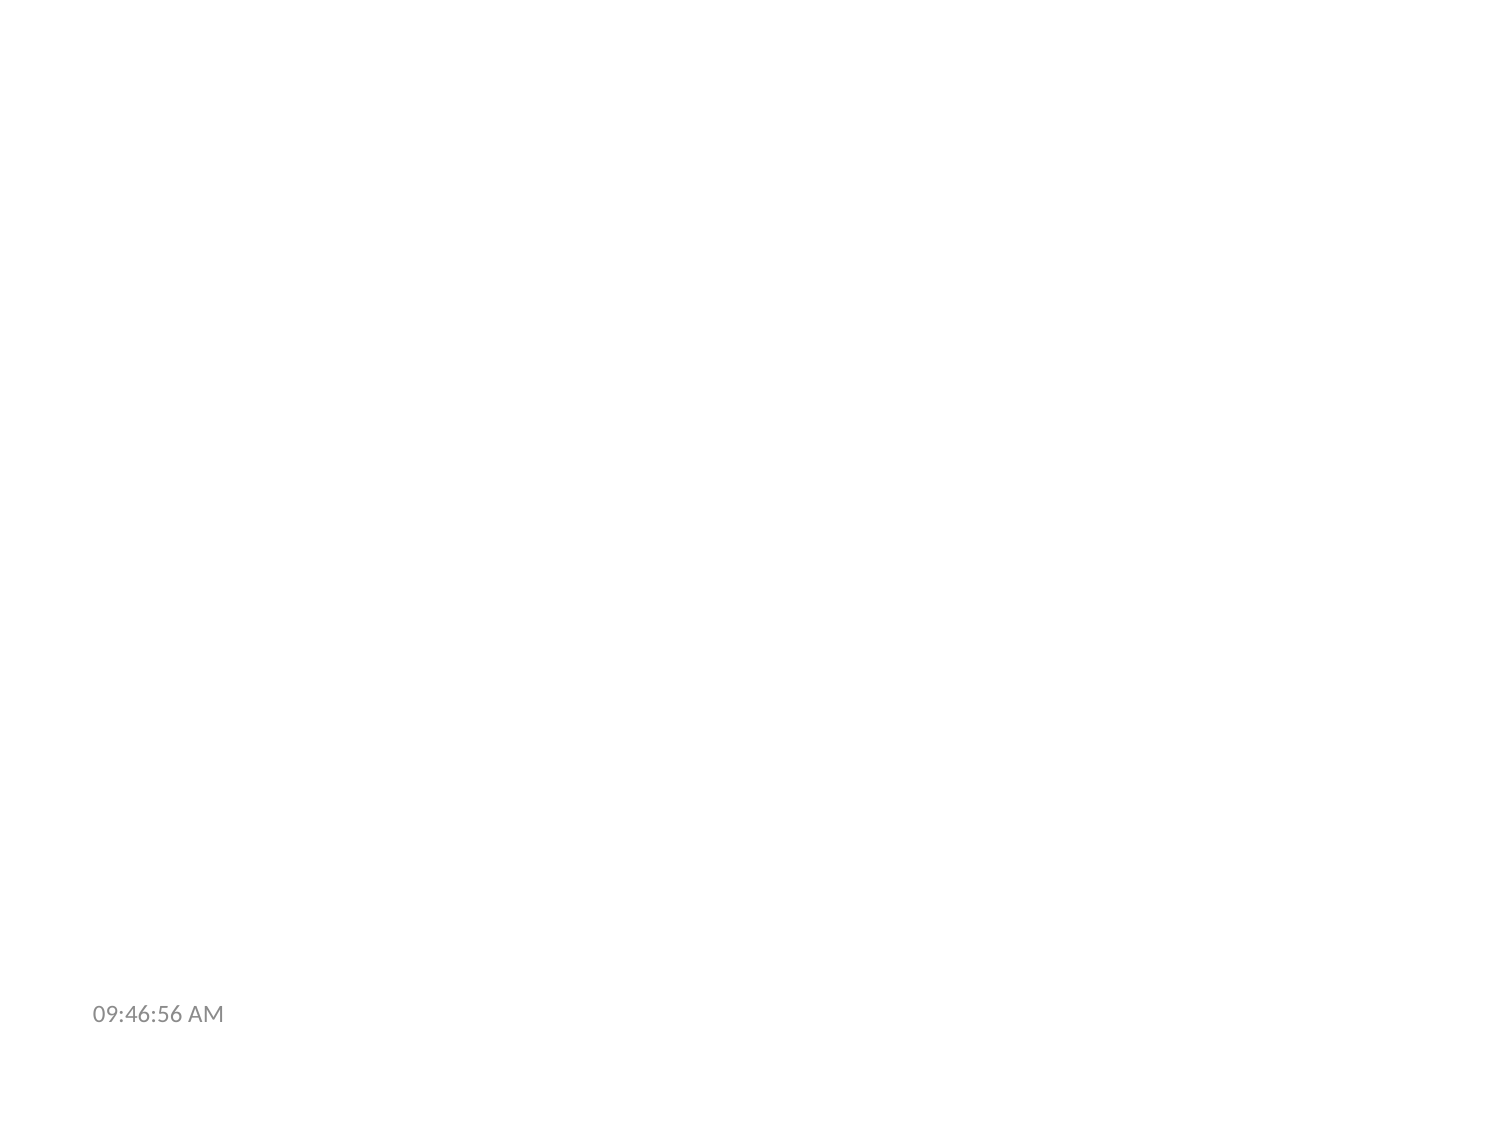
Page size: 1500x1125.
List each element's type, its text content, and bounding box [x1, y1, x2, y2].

text_box 3:35:09 PM [77, 982, 428, 1043]
